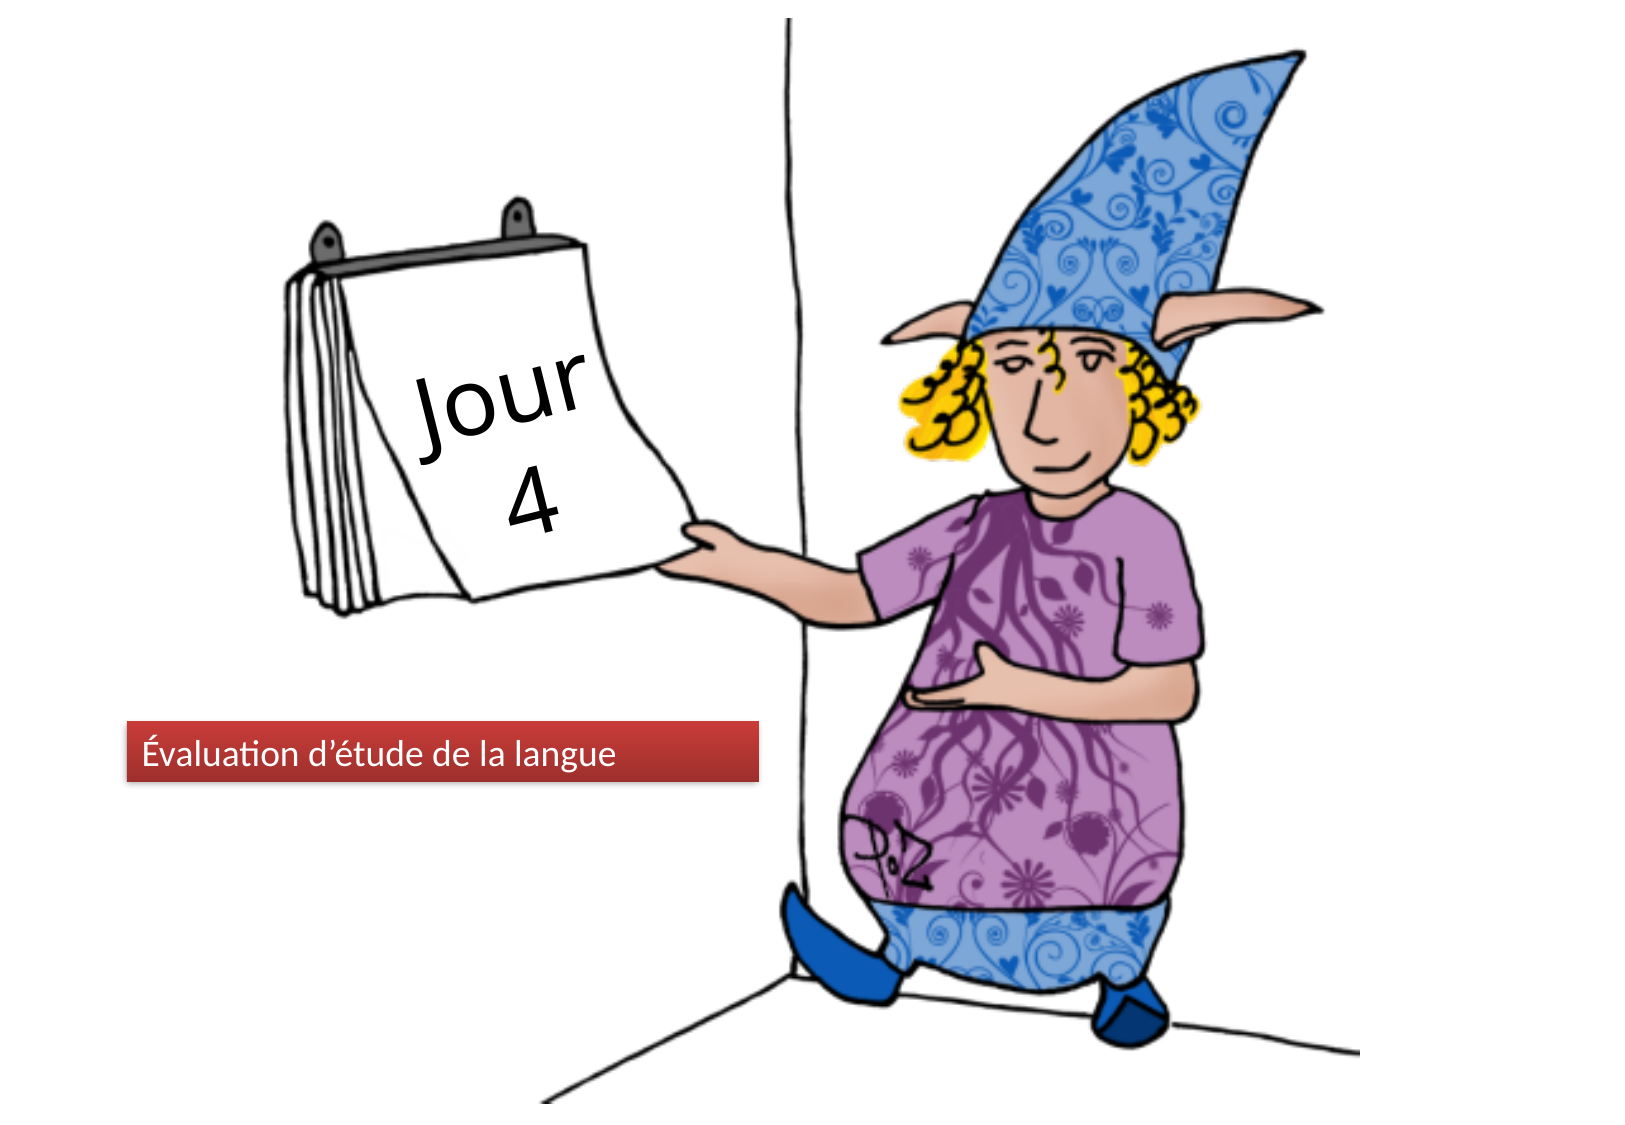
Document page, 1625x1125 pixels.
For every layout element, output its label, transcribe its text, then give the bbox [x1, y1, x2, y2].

picture [264, 18, 1360, 1104]
text_box Évaluation d’étude de la langue [126, 721, 759, 782]
text_box Jour 4 [339, 290, 693, 597]
